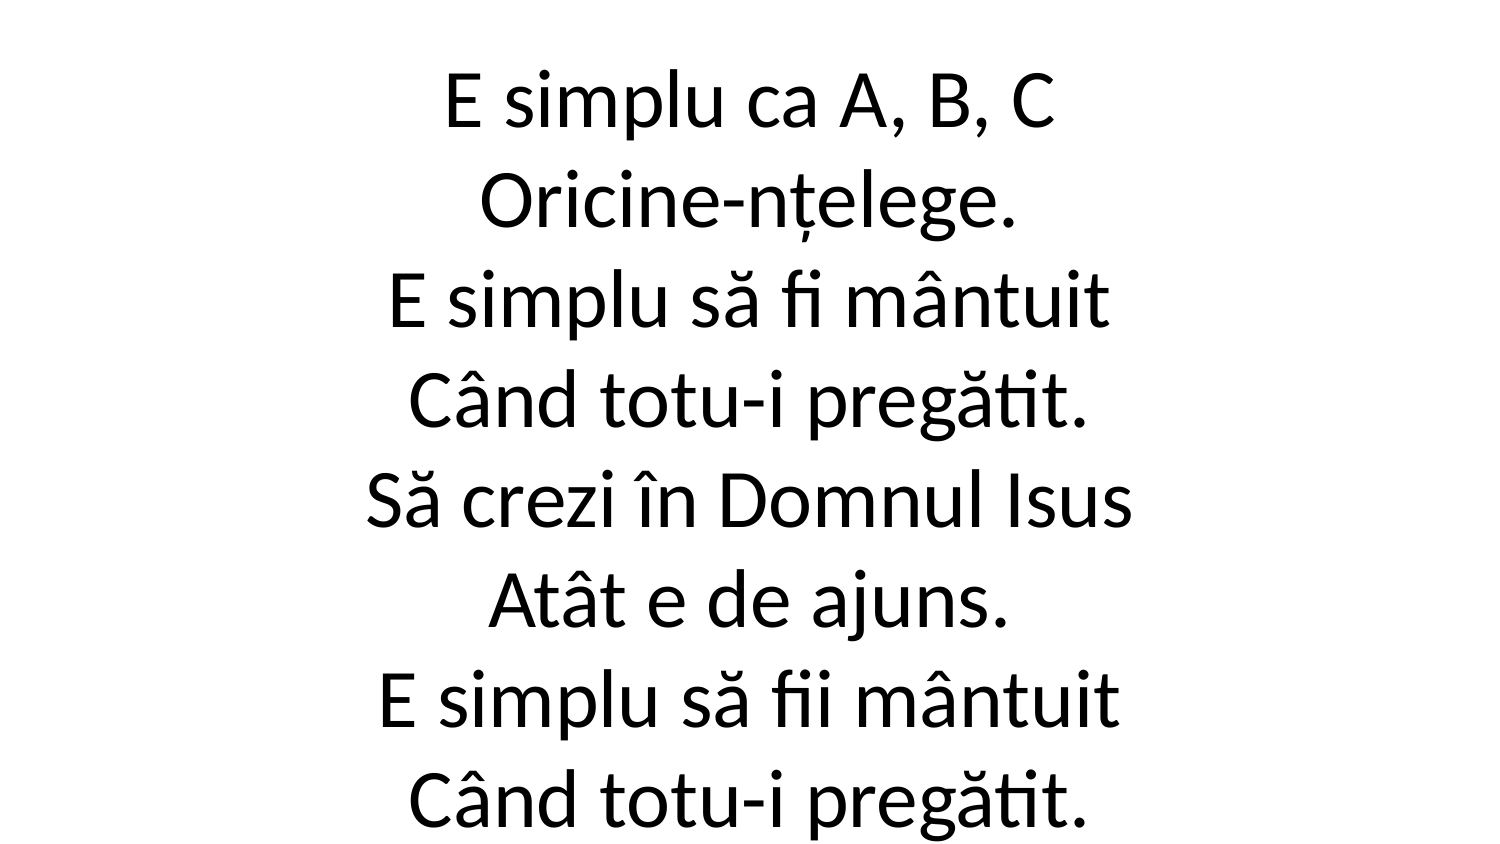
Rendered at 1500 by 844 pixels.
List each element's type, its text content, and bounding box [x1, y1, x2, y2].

text_box E simplu ca A, B, C Oricine-nțelege. E simplu să fi mântuit Când totu-i pregătit. Să crezi în Domnul Isus Atât e de ajuns. E simplu să fii mântuit Când totu-i pregătit. [350, 0, 1150, 844]
